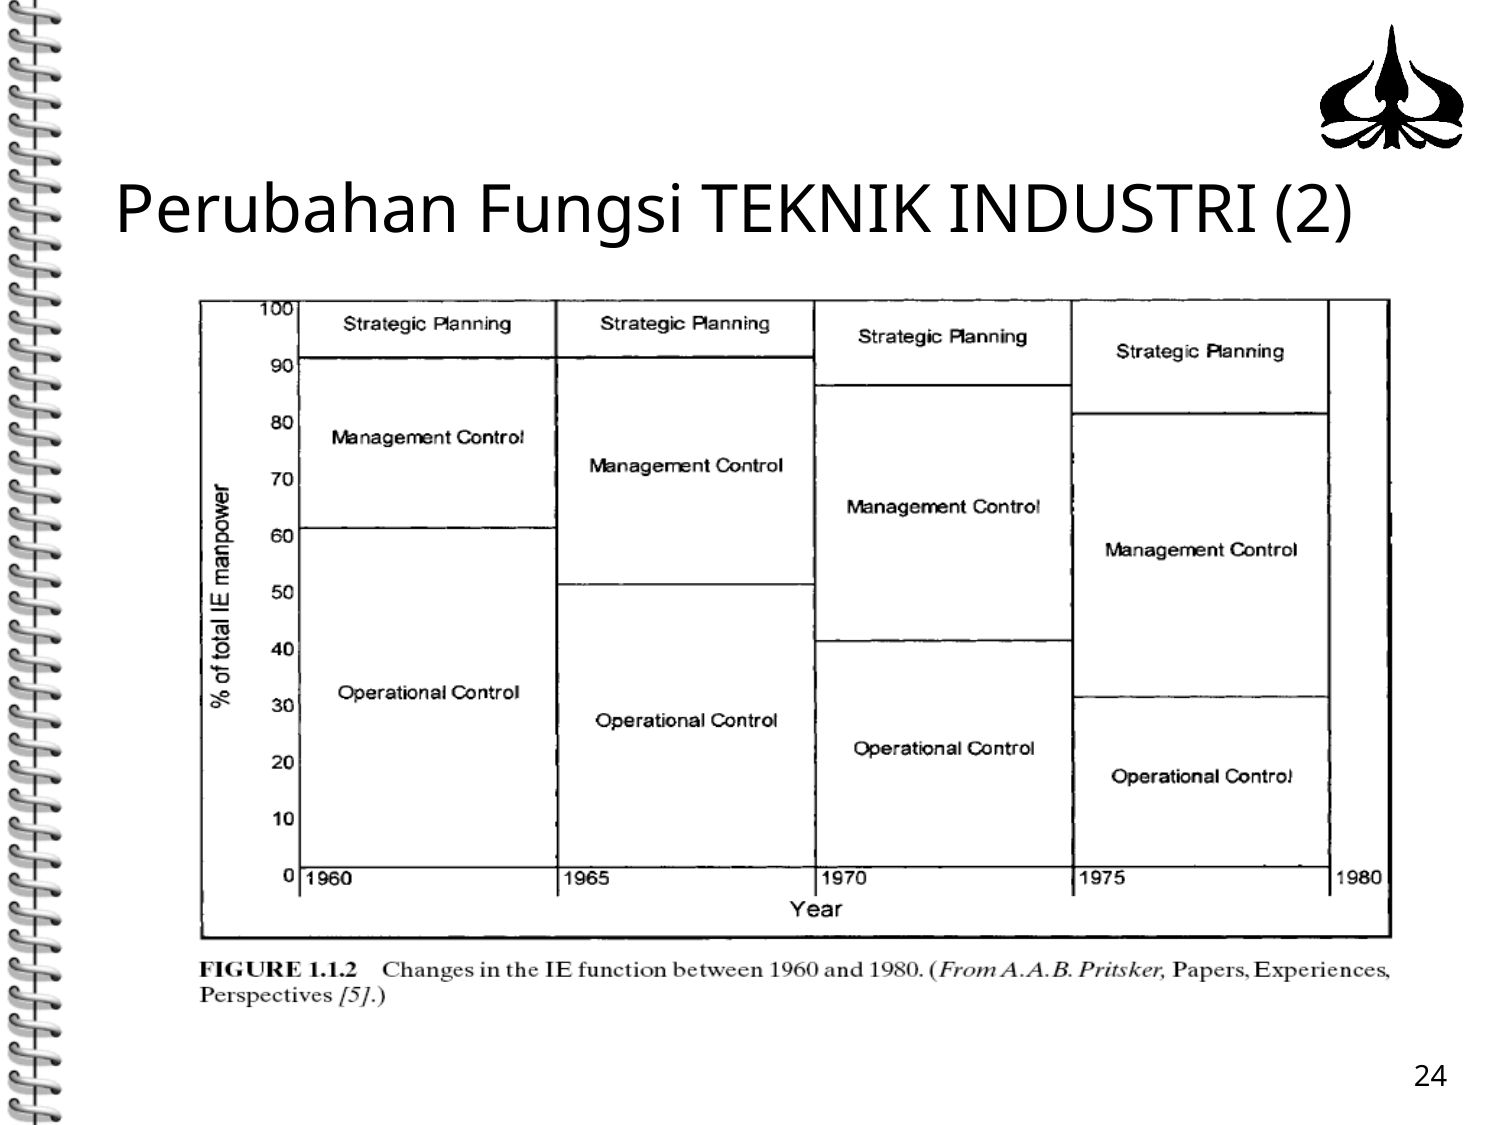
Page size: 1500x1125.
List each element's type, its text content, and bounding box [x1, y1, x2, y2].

slide_number 24 [1112, 1049, 1463, 1091]
title Perubahan Fungsi TEKNIK INDUSTRI (2) [99, 112, 1451, 301]
picture [0, 0, 1500, 1125]
